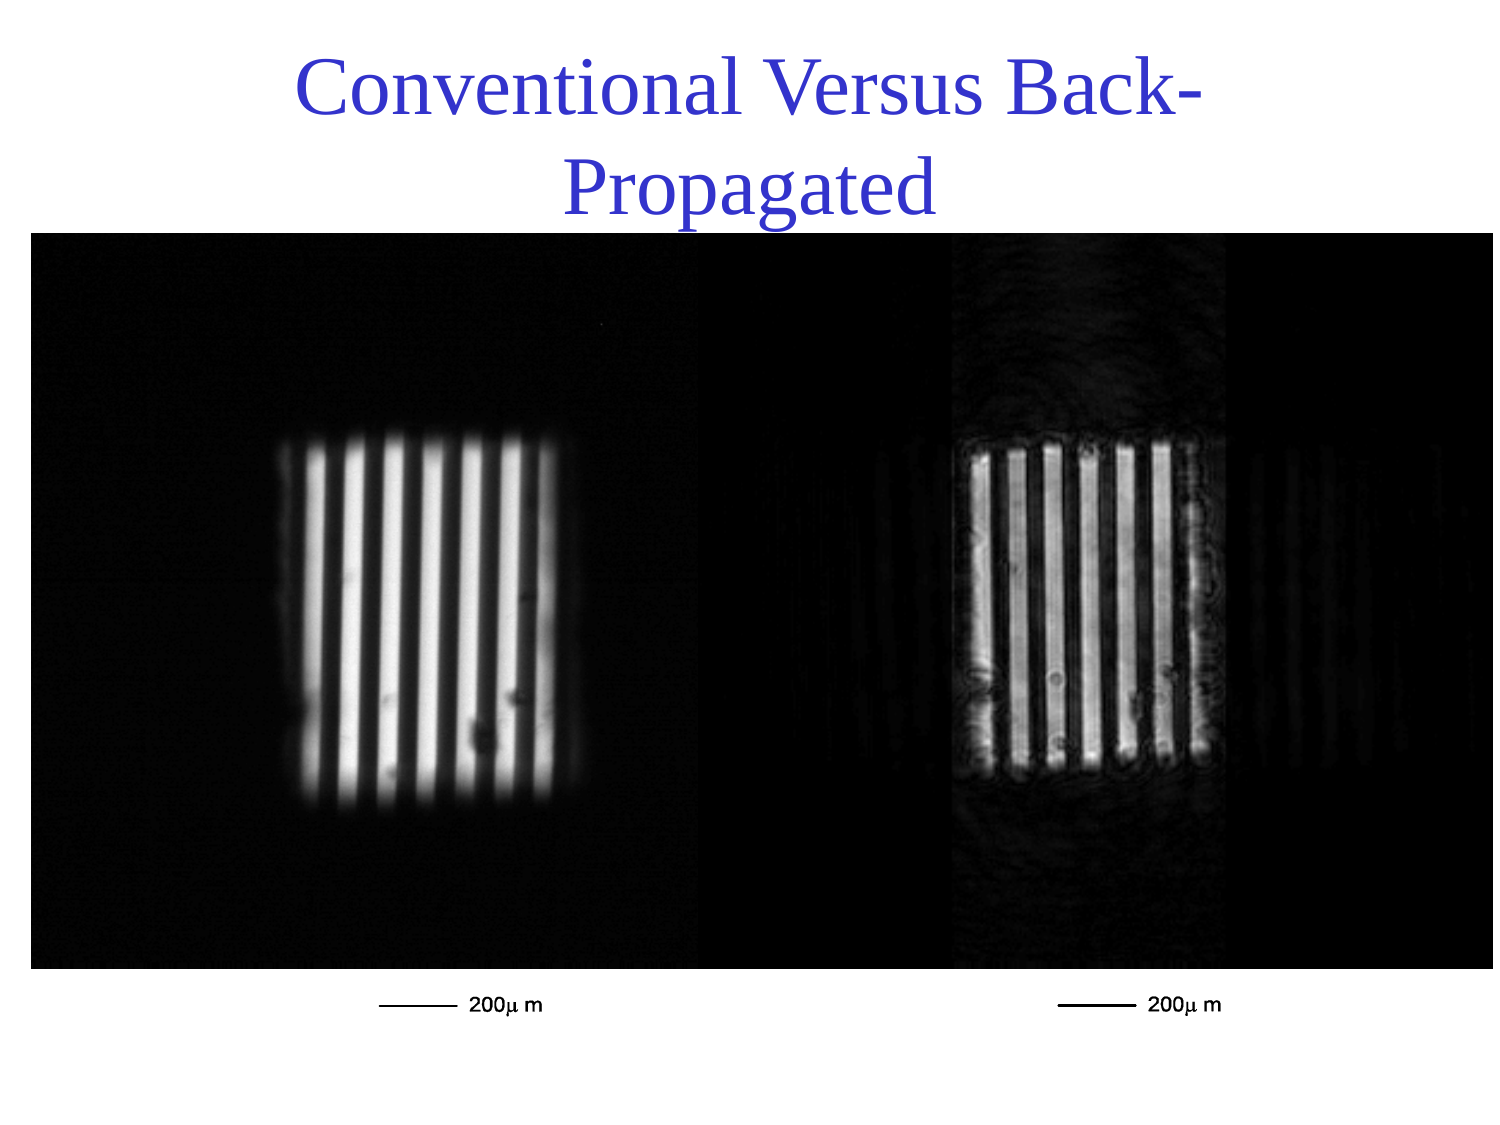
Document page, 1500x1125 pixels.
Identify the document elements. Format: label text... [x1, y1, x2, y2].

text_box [30, 214, 1500, 1028]
title Conventional Versus Back-Propagated [112, 37, 1388, 212]
